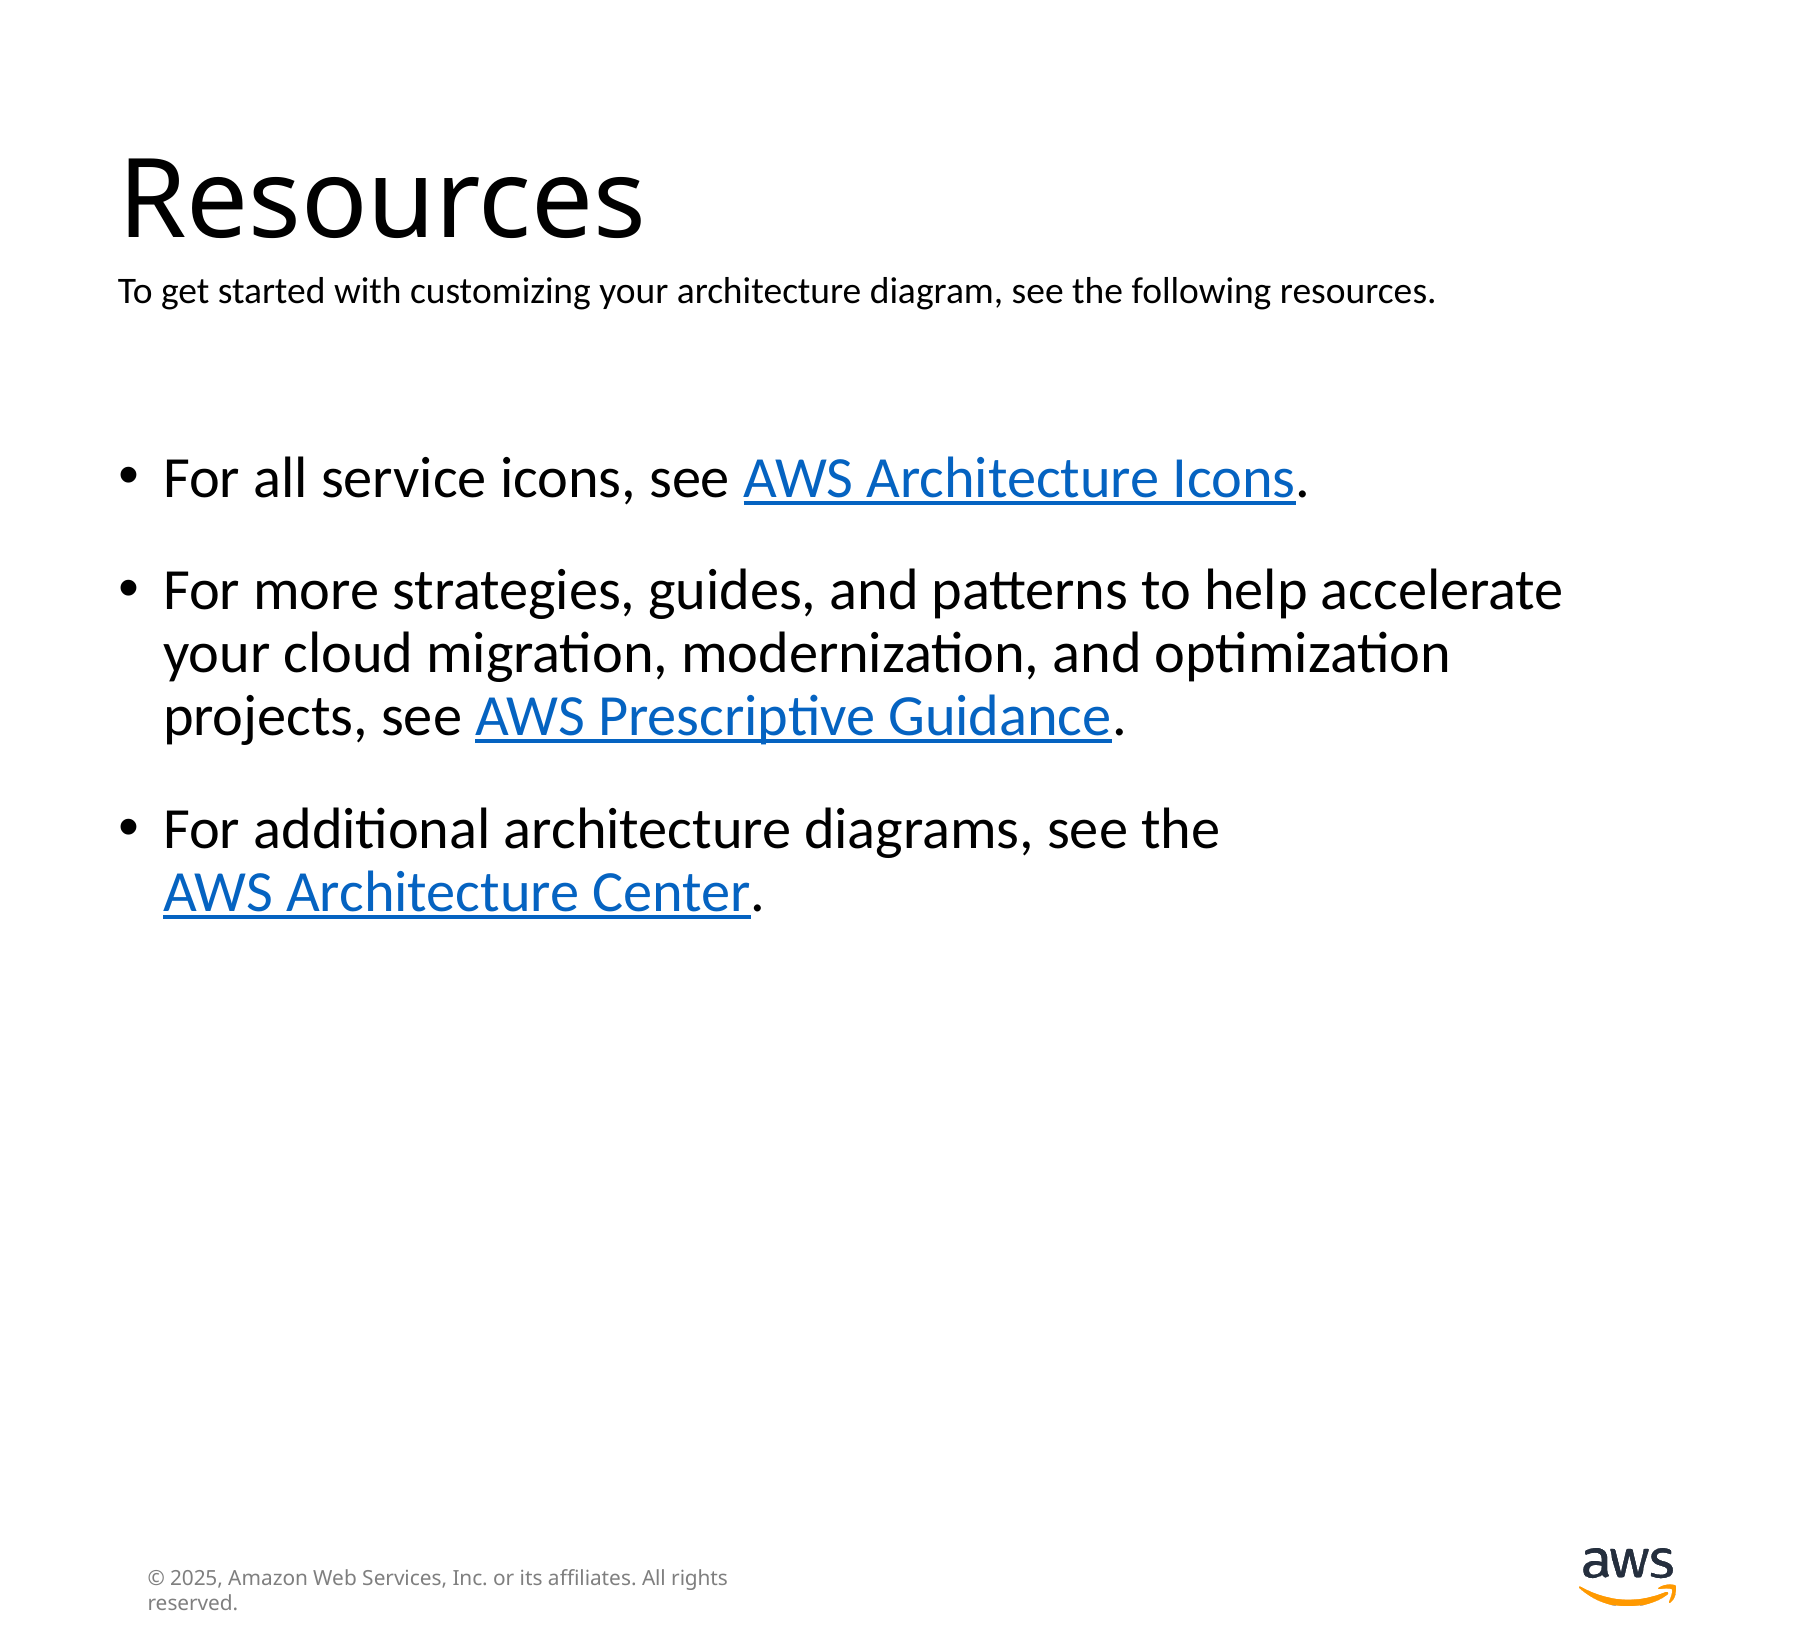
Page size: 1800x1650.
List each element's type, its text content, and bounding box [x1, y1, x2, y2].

title Resources [103, 129, 1656, 275]
list For all service icons, see AWS Architecture Icons. For more strategies, guides, and patterns to help accelerate your cloud migration, modernization, and optimization projects, see AWS Prescriptive Guidance. For additional architecture diagrams, see the AWS Architecture Center. [103, 439, 1656, 1487]
text_box © 2025, Amazon Web Services, Inc. or its affiliates. All rights reserved. [147, 1564, 810, 1615]
picture [1579, 1548, 1676, 1607]
text_box To get started with customizing your architecture diagram, see the following resources. [103, 258, 1565, 319]
